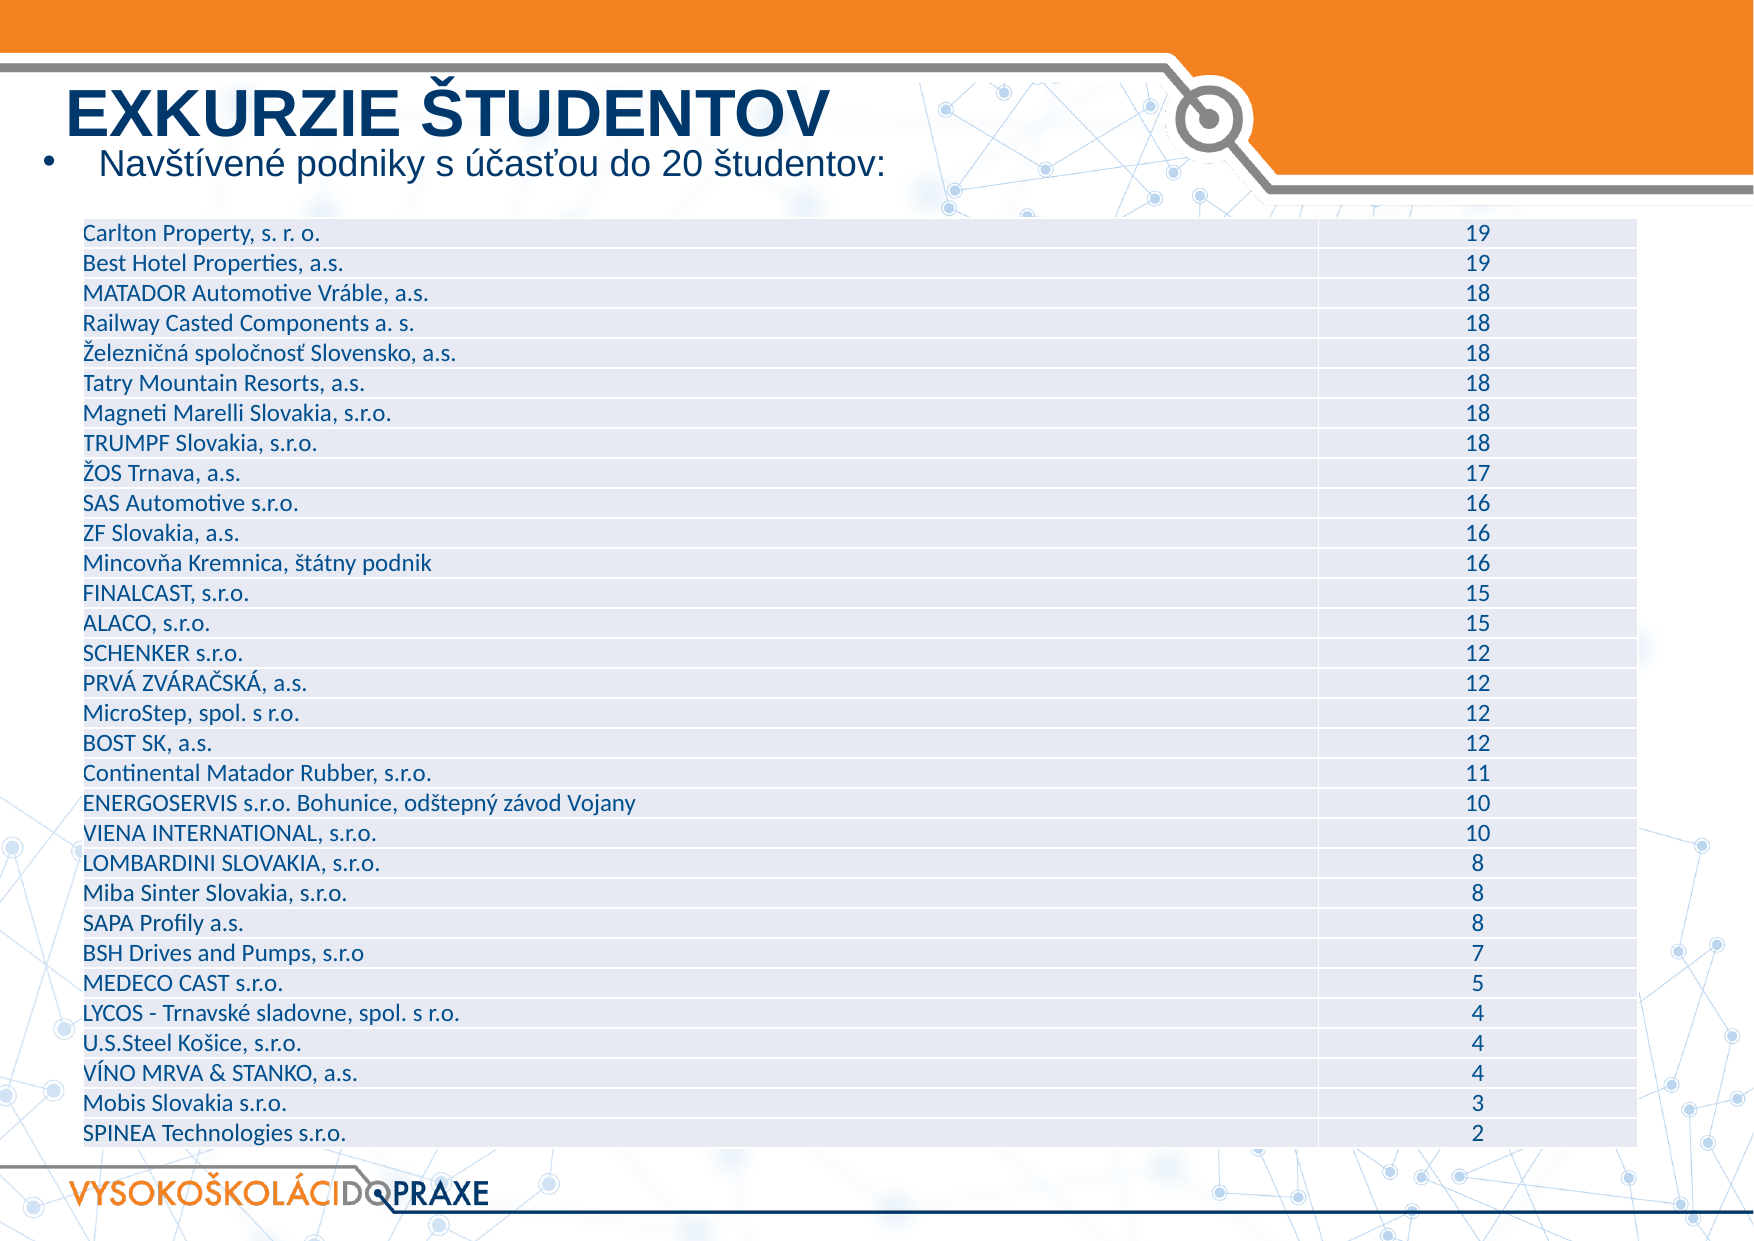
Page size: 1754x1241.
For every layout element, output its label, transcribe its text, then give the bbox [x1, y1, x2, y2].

table_cell FINALCAST, s.r.o. [84, 579, 1318, 607]
table_cell 16 [1319, 489, 1637, 517]
table_cell Best Hotel Properties, a.s. [84, 249, 1318, 277]
table_header 19 [1319, 219, 1637, 247]
table_cell Tatry Mountain Resorts, a.s. [84, 369, 1318, 397]
table_cell 2 [1319, 1119, 1637, 1147]
table_cell Miba Sinter Slovakia, s.r.o. [84, 879, 1318, 907]
table_cell MATADOR Automotive Vráble, a.s. [84, 279, 1318, 307]
table_cell TRUMPF Slovakia, s.r.o. [84, 429, 1318, 457]
table_cell 12 [1319, 669, 1637, 697]
table_cell ENERGOSERVIS s.r.o. Bohunice, odštepný závod Vojany [84, 789, 1318, 817]
table_cell 18 [1319, 309, 1637, 337]
table_cell U.S.Steel Košice, s.r.o. [84, 1029, 1318, 1057]
table_cell SAS Automotive s.r.o. [84, 489, 1318, 517]
table_cell PRVÁ ZVÁRAČSKÁ, a.s. [84, 669, 1318, 697]
table_cell 4 [1319, 1059, 1637, 1087]
table_cell Continental Matador Rubber, s.r.o. [84, 759, 1318, 787]
table_cell 16 [1319, 519, 1637, 547]
table_cell Magneti Marelli Slovakia, s.r.o. [84, 399, 1318, 427]
table_cell 18 [1319, 429, 1637, 457]
picture [0, 0, 1754, 1241]
table_cell 18 [1319, 369, 1637, 397]
table_cell 16 [1319, 549, 1637, 577]
table_cell 10 [1319, 789, 1637, 817]
table_cell Železničná spoločnosť Slovensko, a.s. [84, 339, 1318, 367]
table_cell Mincovňa Kremnica, štátny podnik [84, 549, 1318, 577]
table_cell SCHENKER s.r.o. [84, 639, 1318, 667]
table_cell LOMBARDINI SLOVAKIA, s.r.o. [84, 849, 1318, 877]
table_cell 18 [1319, 399, 1637, 427]
table_cell Railway Casted Components a. s. [84, 309, 1318, 337]
table_cell VÍNO MRVA & STANKO, a.s. [84, 1059, 1318, 1087]
table_cell 8 [1319, 849, 1637, 877]
table_cell 17 [1319, 459, 1637, 487]
table_cell 18 [1319, 339, 1637, 367]
table_cell 11 [1319, 759, 1637, 787]
table_cell 8 [1319, 879, 1637, 907]
table_cell 18 [1319, 279, 1637, 307]
table_cell 4 [1319, 1029, 1637, 1057]
table_cell Mobis Slovakia s.r.o. [84, 1089, 1318, 1117]
table_cell MicroStep, spol. s r.o. [84, 699, 1318, 727]
table_cell 19 [1319, 249, 1637, 277]
table_cell 8 [1319, 909, 1637, 937]
table_cell 10 [1319, 819, 1637, 847]
table_cell BSH Drives and Pumps, s.r.o [84, 939, 1318, 967]
table_cell SPINEA Technologies s.r.o. [84, 1119, 1318, 1147]
table_cell 12 [1319, 639, 1637, 667]
title EXKURZIE ŠTUDENTOV [47, 43, 1264, 176]
table_cell VIENA INTERNATIONAL, s.r.o. [84, 819, 1318, 847]
table_cell MEDECO CAST s.r.o. [84, 969, 1318, 997]
table_cell 15 [1319, 579, 1637, 607]
table_cell ALACO, s.r.o. [84, 609, 1318, 637]
table_cell 5 [1319, 969, 1637, 997]
table_cell 12 [1319, 729, 1637, 757]
table_cell ZF Slovakia, a.s. [84, 519, 1318, 547]
table_cell 4 [1319, 999, 1637, 1027]
table_header Carlton Property, s. r. o. [84, 219, 1318, 247]
table_cell LYCOS - Trnavské sladovne, spol. s r.o. [84, 999, 1318, 1027]
table_cell SAPA Profily a.s. [84, 909, 1318, 937]
table_cell 7 [1319, 939, 1637, 967]
table_cell ŽOS Trnava, a.s. [84, 459, 1318, 487]
table_cell BOST SK, a.s. [84, 729, 1318, 757]
table_cell 12 [1319, 699, 1637, 727]
table_cell 3 [1319, 1089, 1637, 1117]
table_cell 15 [1319, 609, 1637, 637]
text_box Navštívené podniky s účasťou do 20 študentov: [25, 129, 904, 192]
